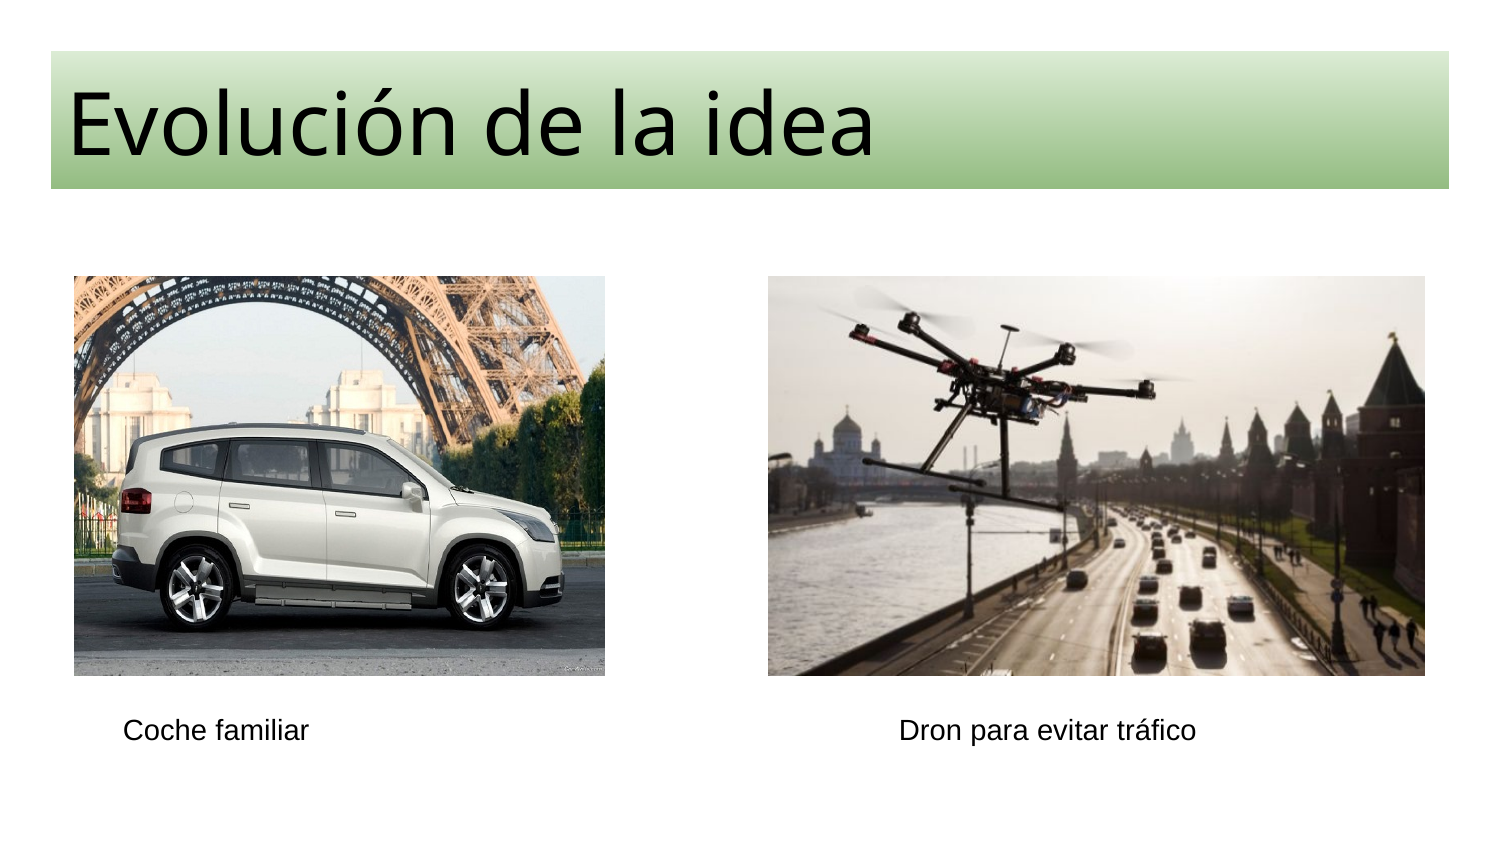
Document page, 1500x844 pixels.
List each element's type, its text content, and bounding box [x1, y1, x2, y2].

text_box Dron para evitar tráfico [883, 696, 1415, 833]
title Evolución de la idea [51, 51, 1449, 189]
text_box Coche familiar [107, 696, 684, 794]
picture [768, 276, 1426, 676]
picture [73, 276, 605, 676]
